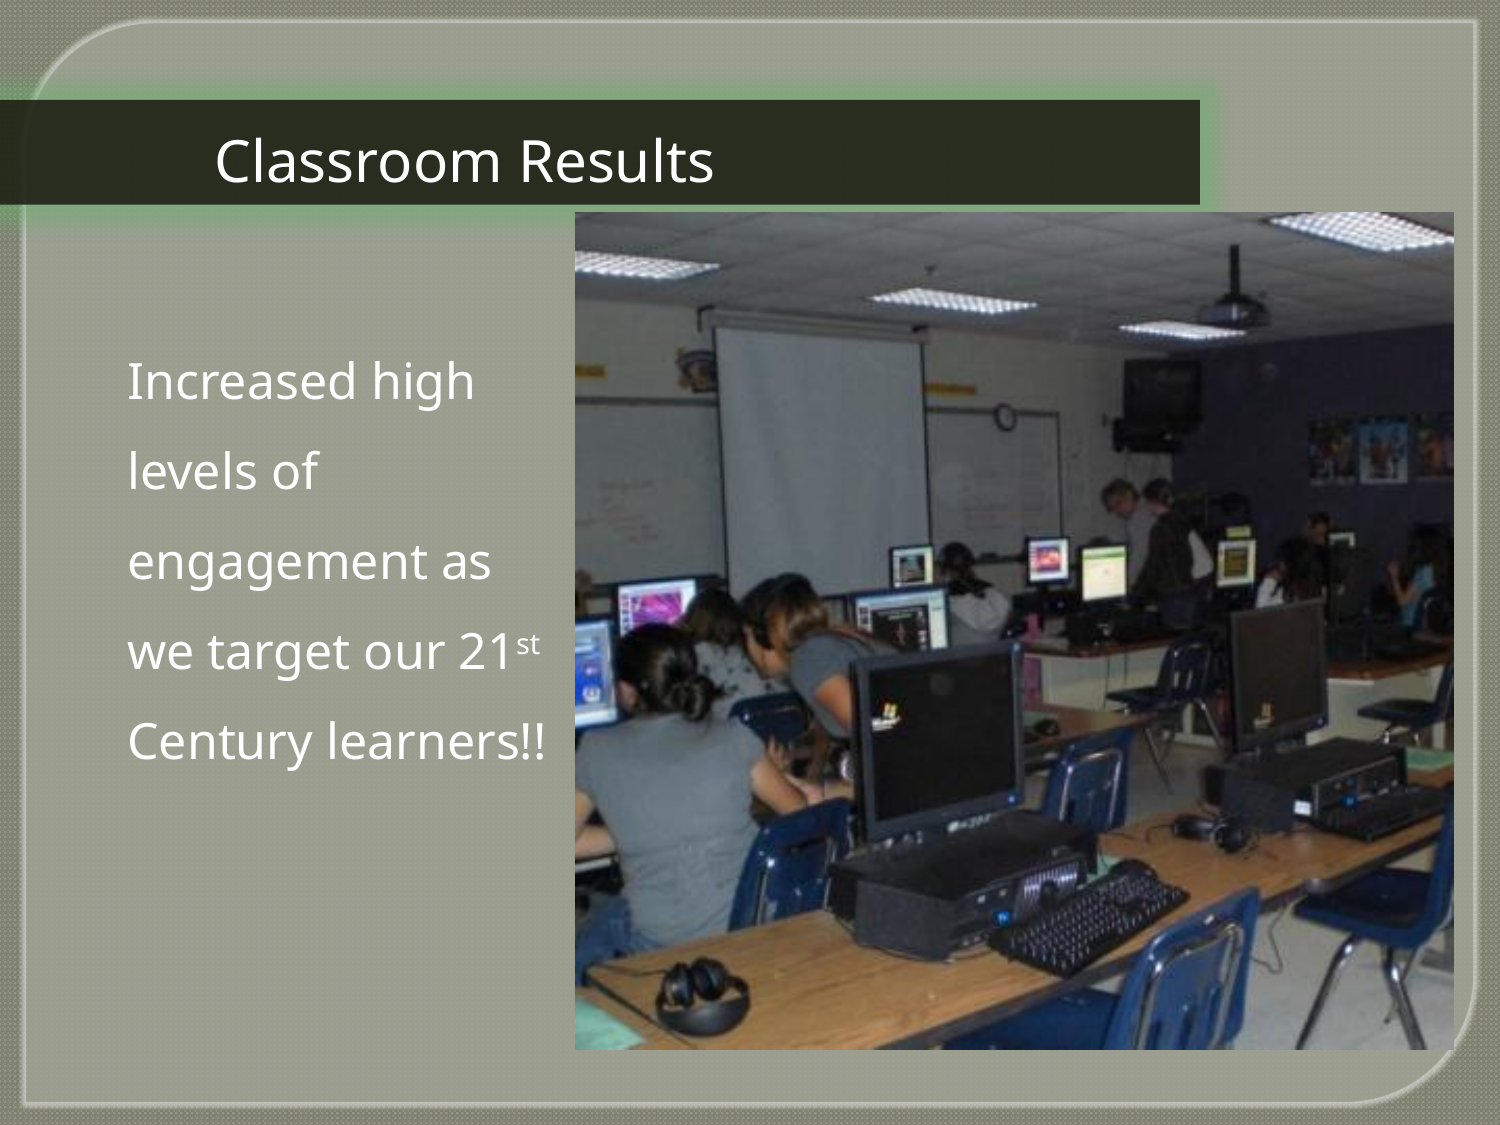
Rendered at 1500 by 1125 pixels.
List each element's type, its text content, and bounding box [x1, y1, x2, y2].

text_box Classroom Results [0, 99, 1200, 205]
text_box Increased high levels of engagement as we target our 21st Century learners!! [112, 312, 563, 778]
picture [574, 212, 1455, 1051]
